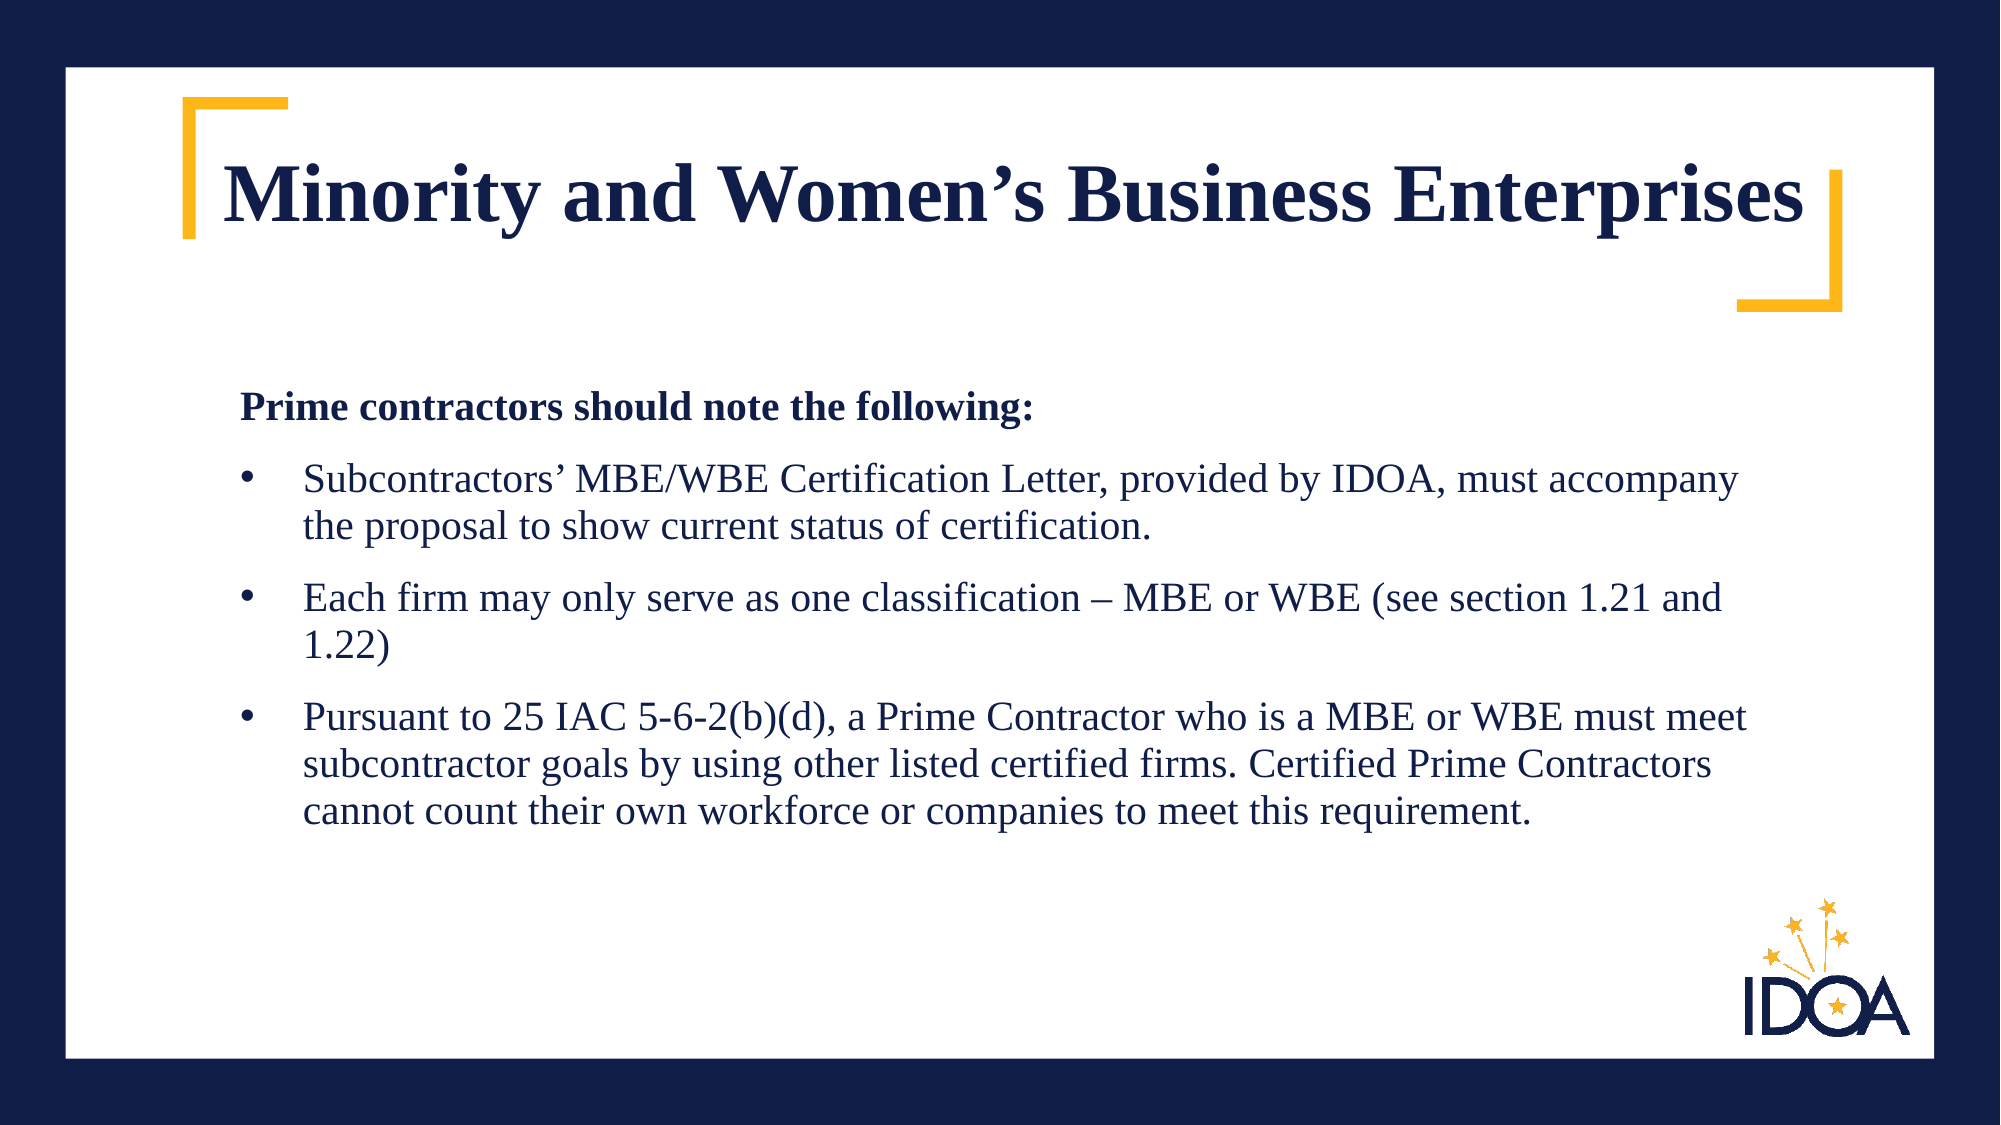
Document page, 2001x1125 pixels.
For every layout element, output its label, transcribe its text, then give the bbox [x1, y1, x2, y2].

title Minority and Women’s Business Enterprises [208, 142, 1868, 279]
picture [1702, 857, 1959, 1114]
list Prime contractors should note the following: Subcontractors’ MBE/WBE Certification Letter, provided by IDOA, must accompany the proposal to show current status of certification. Each firm may only serve as one classification – MBE or WBE (see section 1.21 and 1.22) Pursuant to 25 IAC 5-6-2(b)(d), a Prime Contractor who is a MBE or WBE must meet subcontractor goals by using other listed certified firms. Certified Prime Contractors cannot count their own workforce or companies to meet this requirement. [225, 375, 1800, 851]
